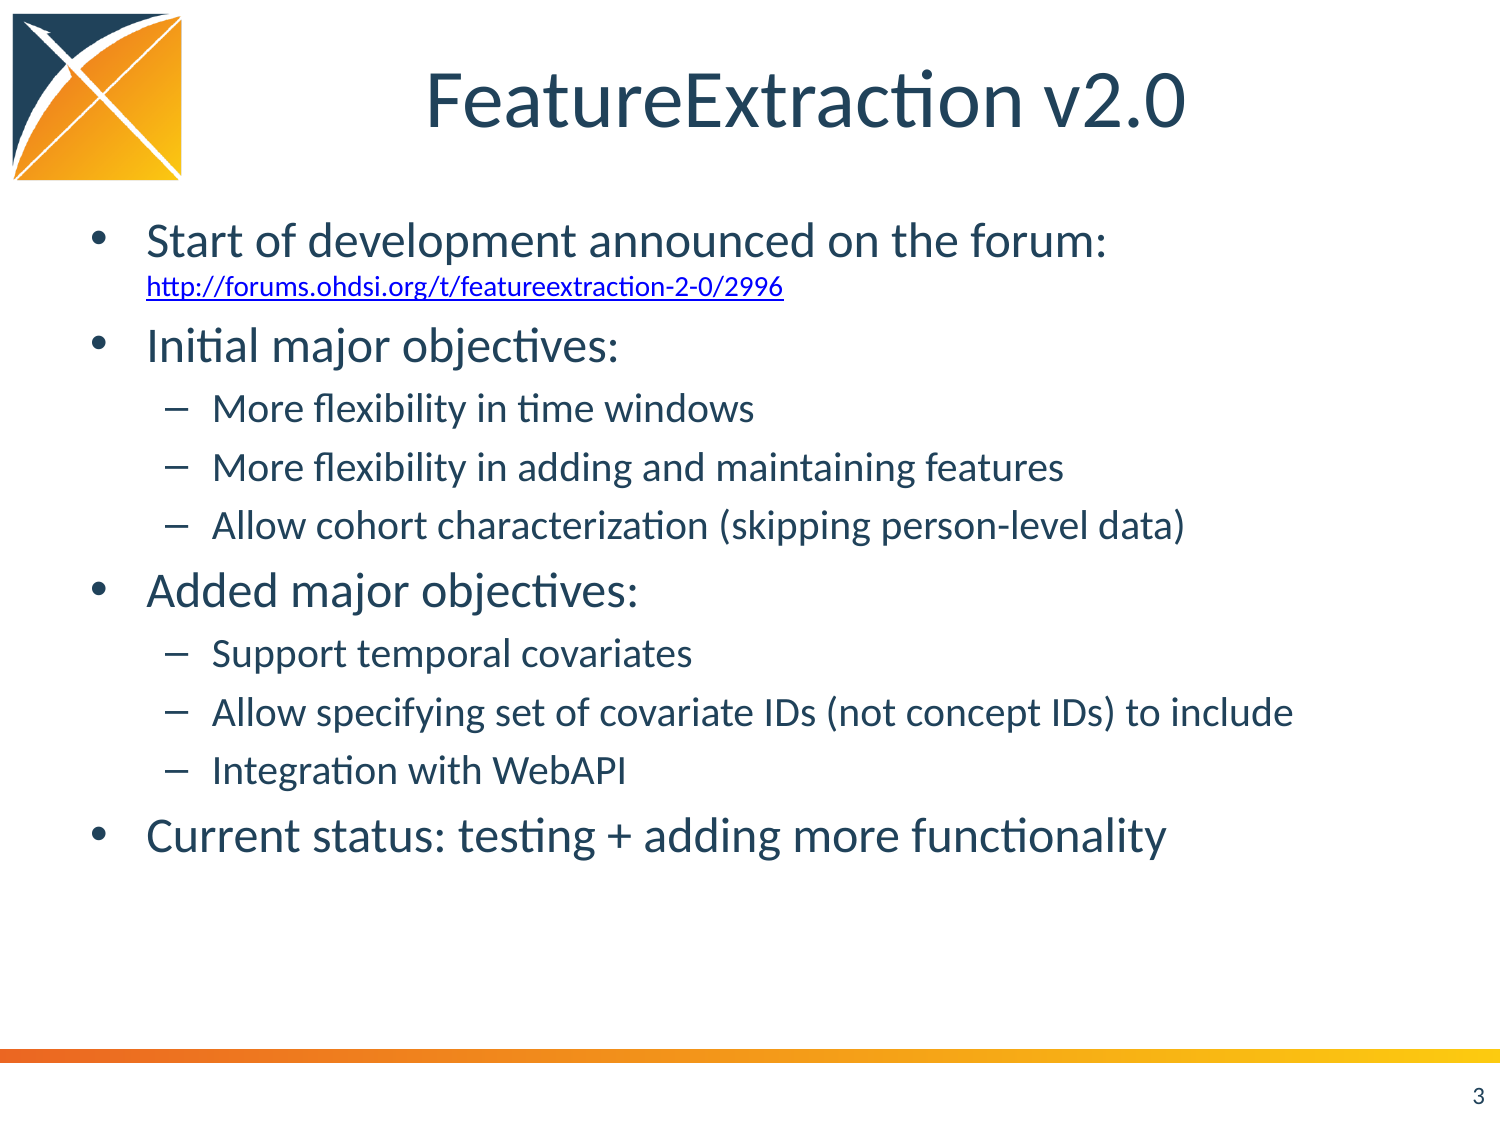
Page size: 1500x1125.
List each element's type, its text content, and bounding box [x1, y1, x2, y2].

picture [0, 0, 206, 200]
slide_number 3 [1149, 1065, 1500, 1125]
title FeatureExtraction v2.0 [187, 24, 1425, 163]
list Start of development announced on the forum: http://forums.ohdsi.org/t/featureextraction-2-0/2996 Initial major objectives: More flexibility in time windows More flexibility in adding and maintaining features Allow cohort characterization (skipping person-level data) Added major objectives: Support temporal covariates Allow specifying set of covariate IDs (not concept IDs) to include Integration with WebAPI Current status: testing + adding more functionality [75, 200, 1425, 1005]
